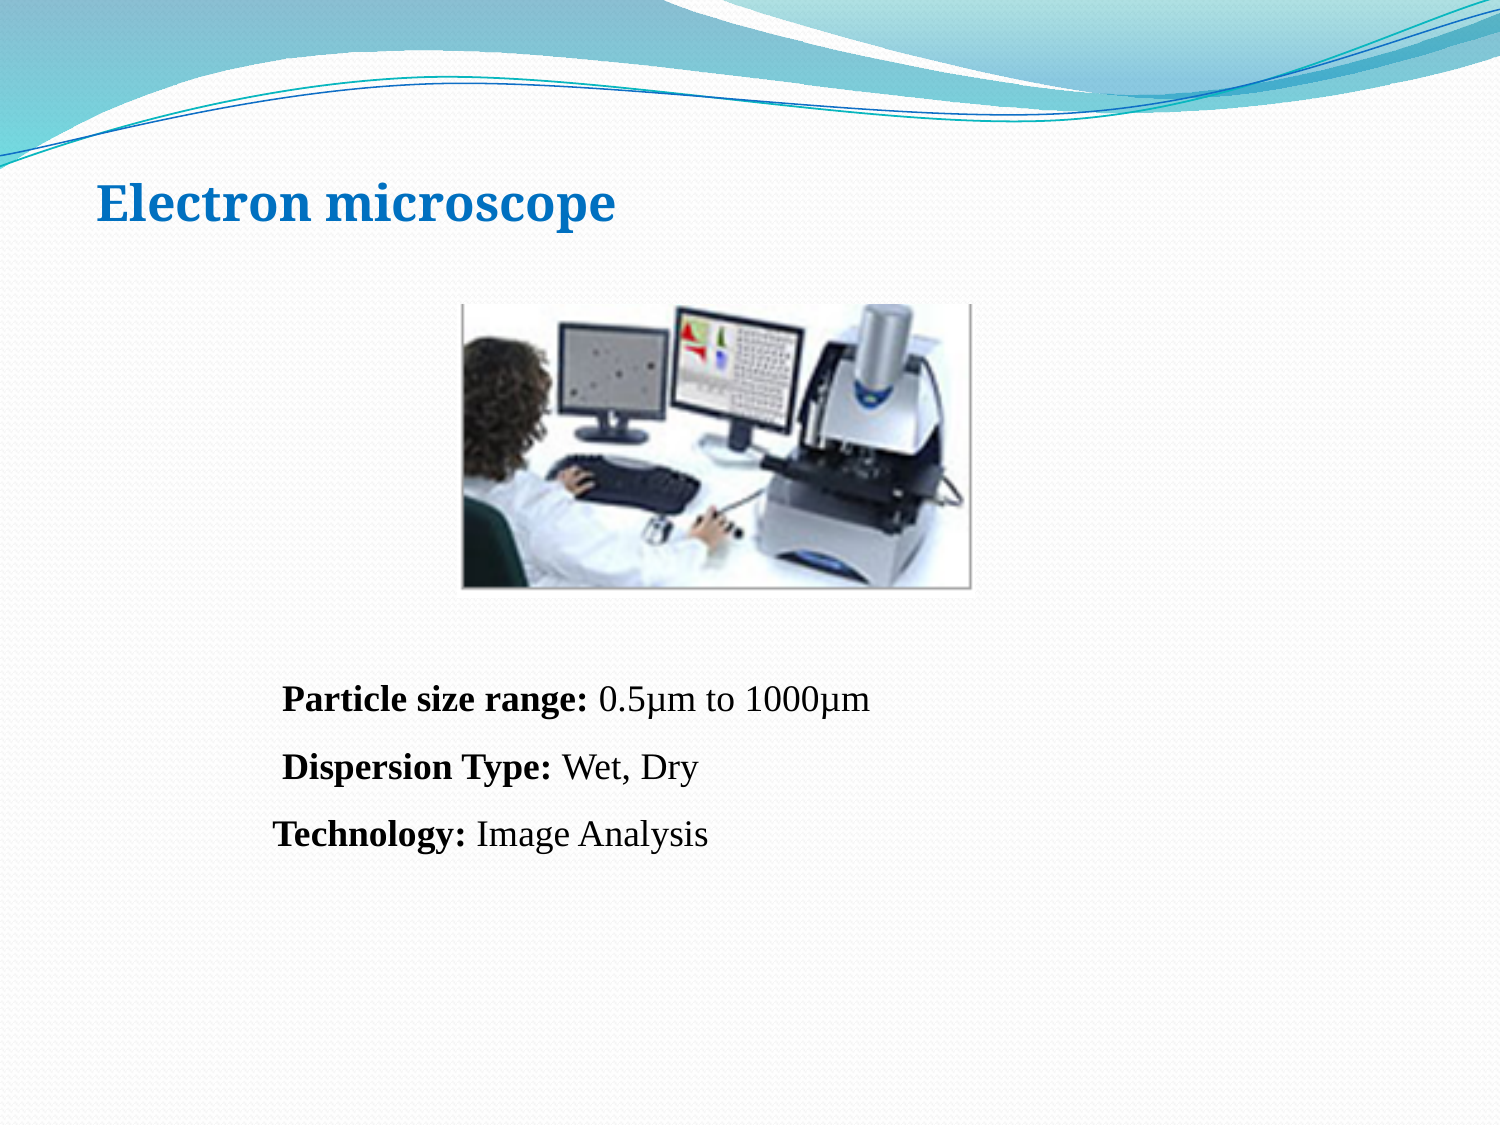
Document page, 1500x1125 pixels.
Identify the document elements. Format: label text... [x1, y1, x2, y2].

picture [456, 304, 975, 598]
text_box Particle size range: 0.5µm to 1000µm Dispersion Type: Wet, Dry Technology: Image Analysis [257, 644, 1231, 862]
text_box Electron microscope [82, 163, 633, 239]
